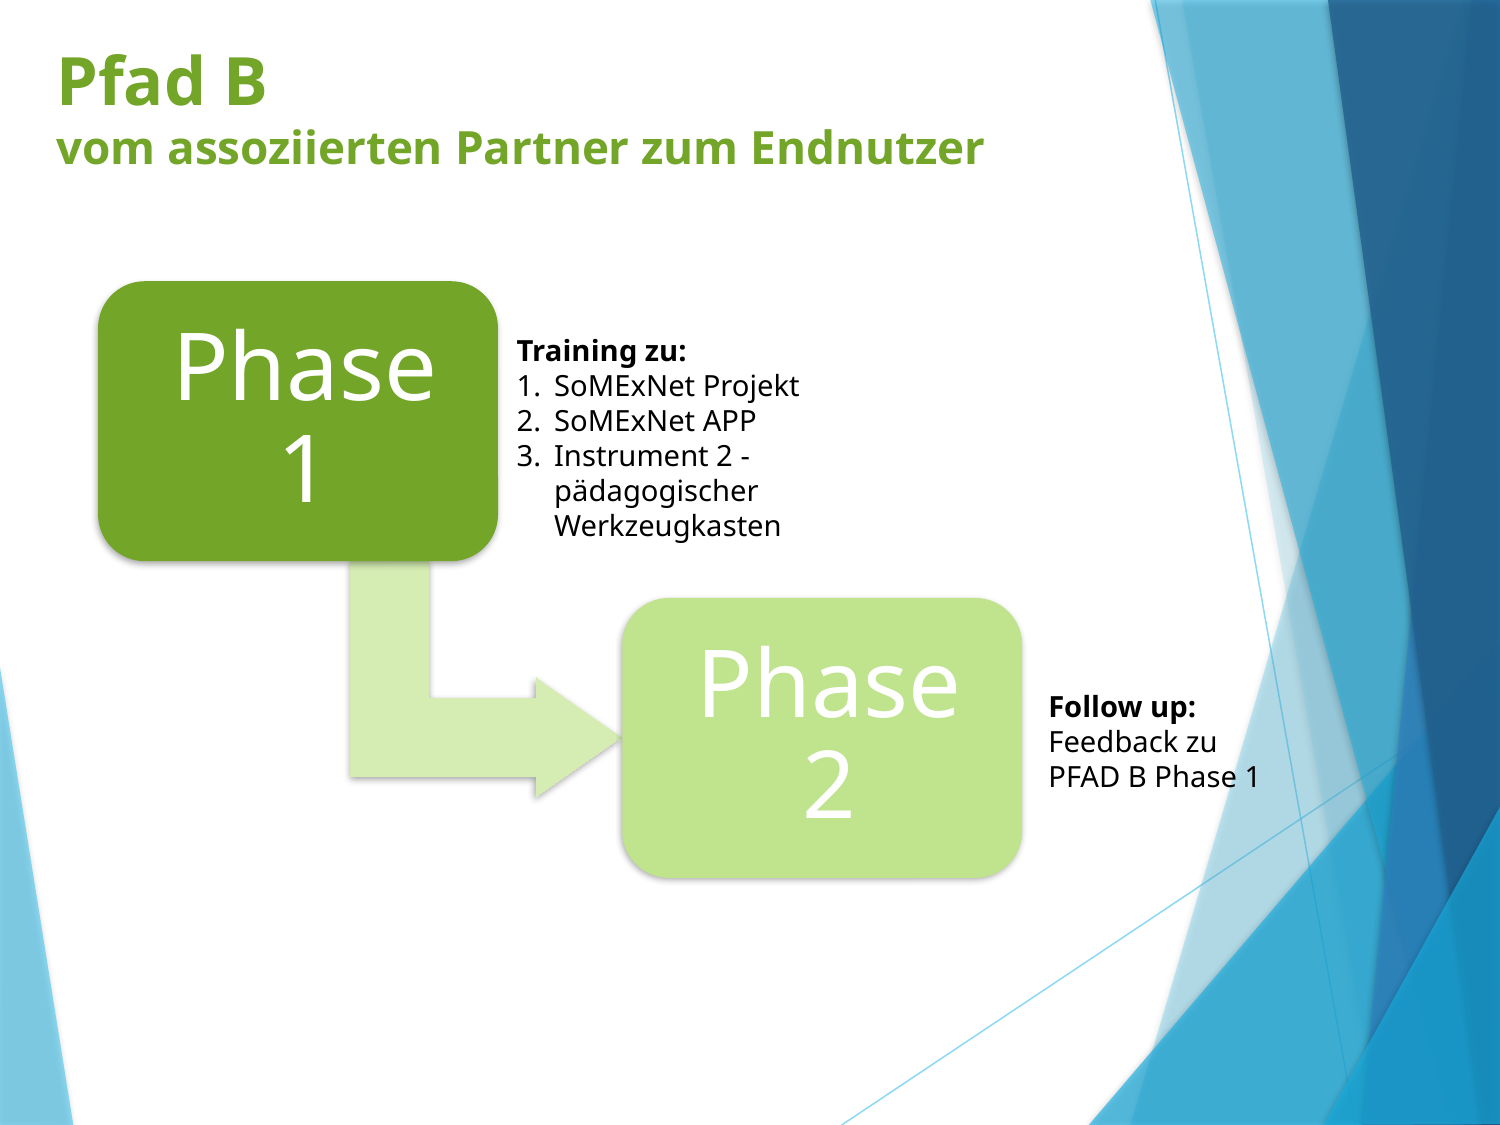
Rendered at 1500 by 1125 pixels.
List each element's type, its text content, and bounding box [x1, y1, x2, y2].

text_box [53, 278, 1448, 879]
title Pfad B vom assoziierten Partner zum Endnutzer [41, 30, 1415, 114]
